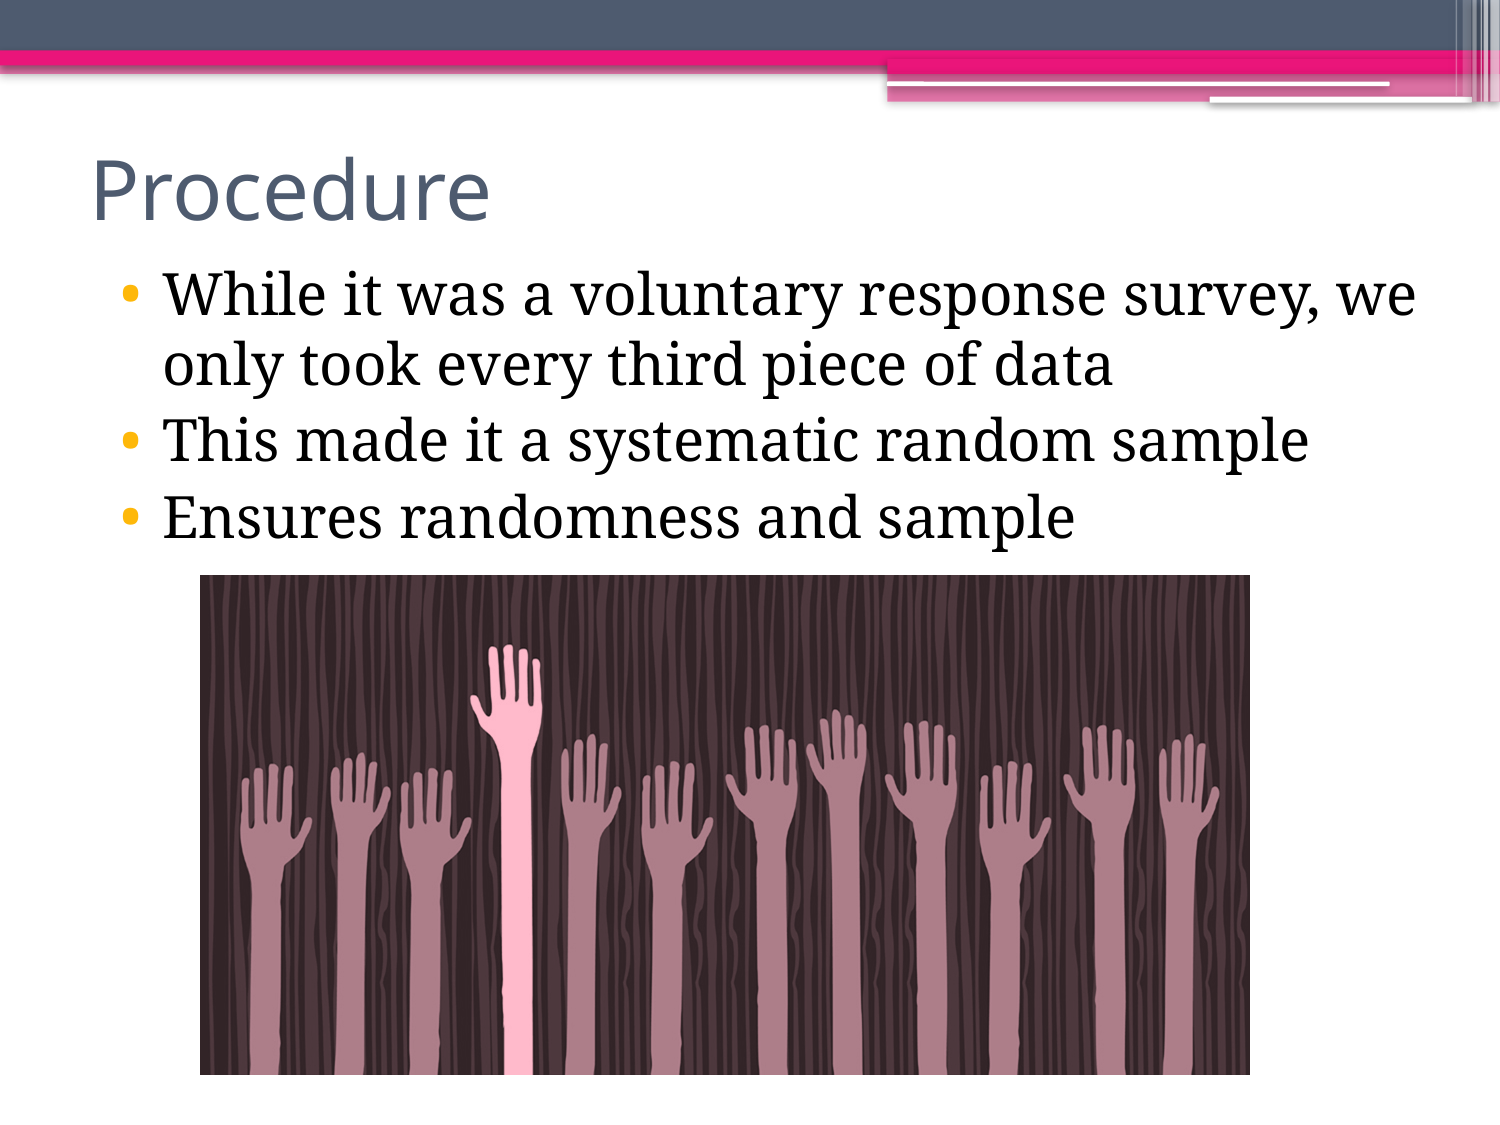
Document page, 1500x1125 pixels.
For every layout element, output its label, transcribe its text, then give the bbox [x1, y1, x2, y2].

picture [199, 574, 1251, 1076]
list While it was a voluntary response survey, we only took every third piece of data This made it a systematic random sample Ensures randomness and sample [87, 249, 1438, 960]
title Procedure [75, 99, 1425, 275]
